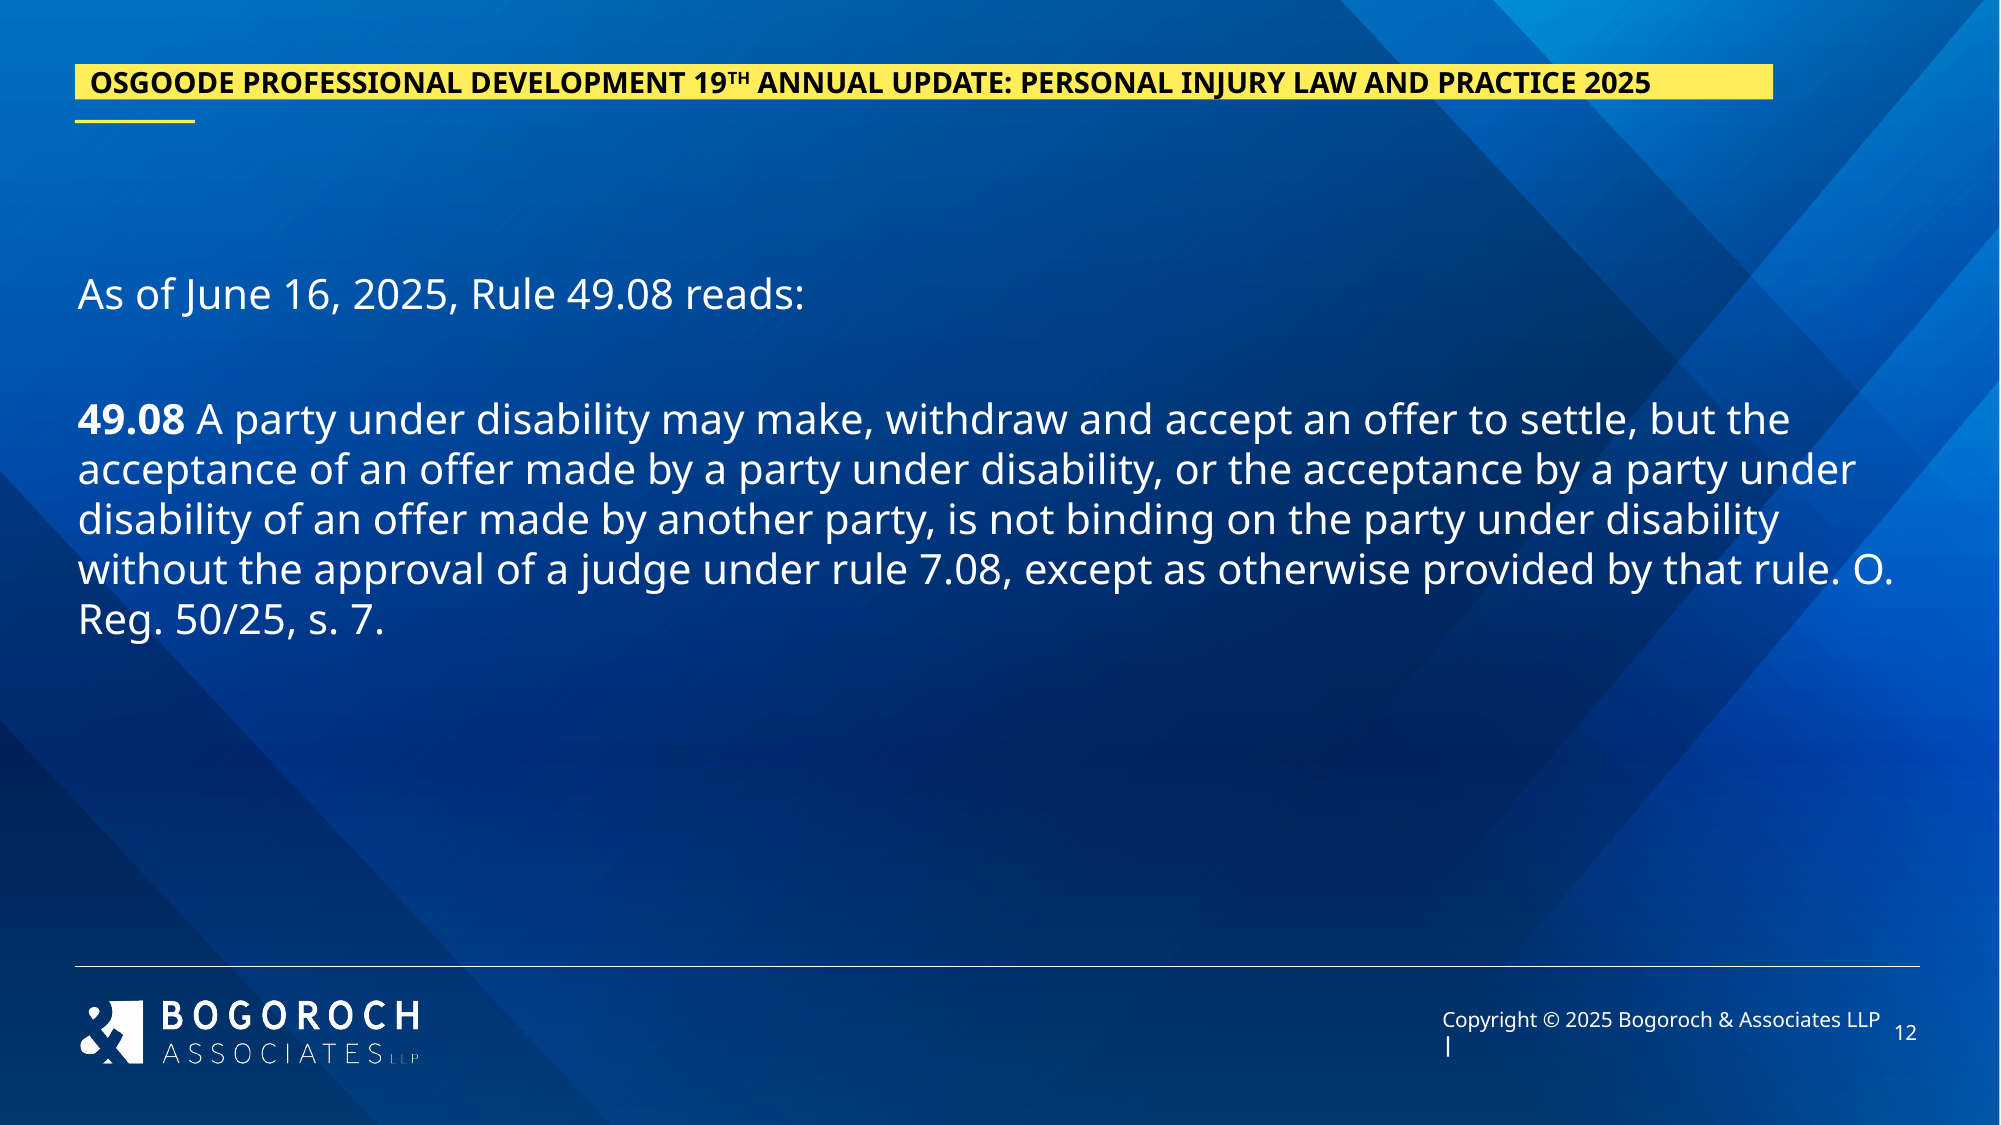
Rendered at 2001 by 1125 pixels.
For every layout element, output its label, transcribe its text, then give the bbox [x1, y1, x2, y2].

picture [0, 0, 2000, 1125]
list As of June 16, 2025, Rule 49.08 reads: 49.08 A party under disability may make, withdraw and accept an offer to settle, but the acceptance of an offer made by a party under disability, or the acceptance by a party under disability of an offer made by another party, is not binding on the party under disability without the approval of a judge under rule 7.08, except as otherwise provided by that rule. O. Reg. 50/25, s. 7. [77, 260, 1923, 921]
